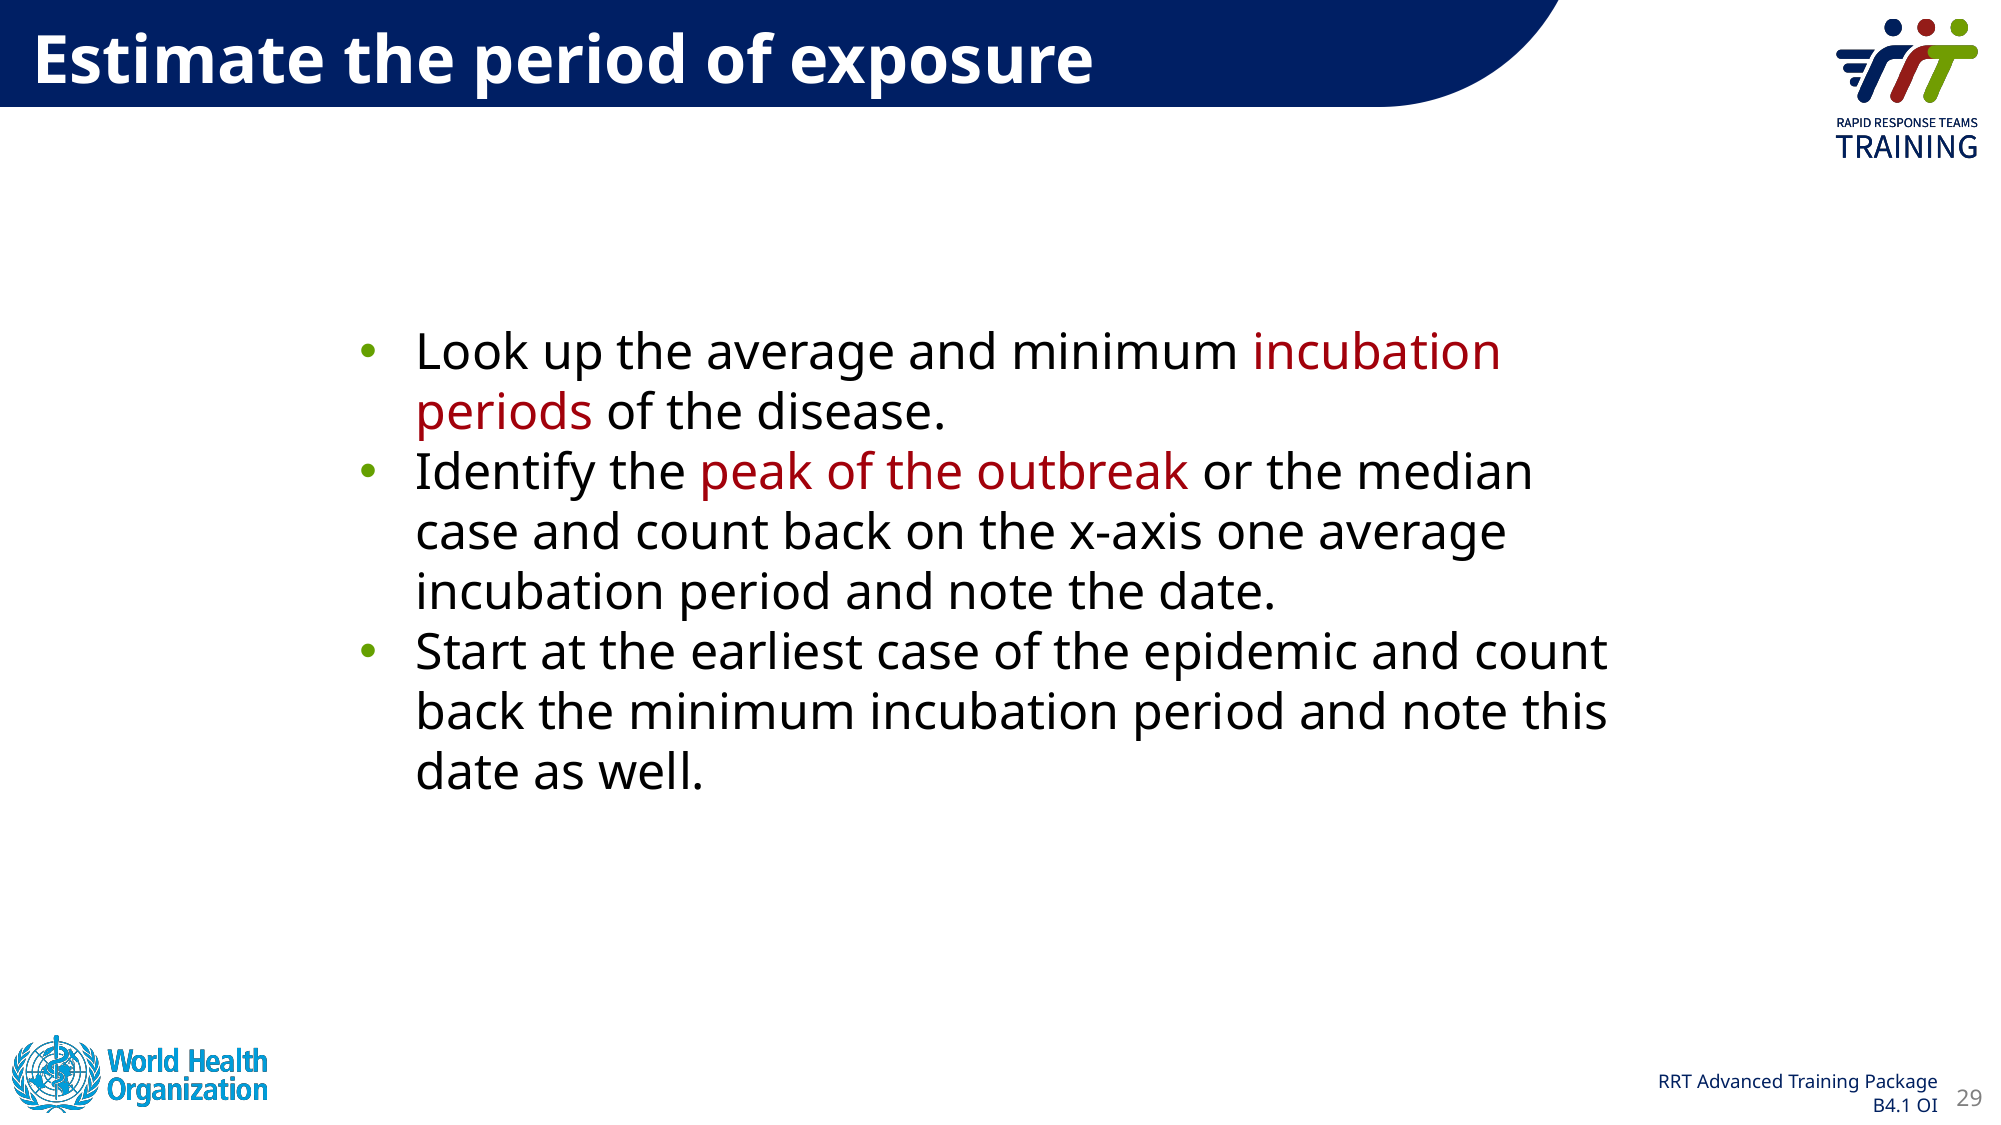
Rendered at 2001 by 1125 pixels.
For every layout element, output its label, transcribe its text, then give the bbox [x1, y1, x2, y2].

picture [34, 1054, 43, 1078]
picture [46, 1056, 54, 1062]
text_box Look up the average and minimum incubation periods of the disease. Identify the peak of the outbreak or the median case and count back on the x-axis one average incubation period and note the date. Start at the earliest case of the epidemic and count back the minimum incubation period and note this date as well. [353, 314, 1647, 806]
picture [22, 1062, 26, 1077]
picture [59, 1035, 267, 1113]
picture [40, 1062, 47, 1070]
picture [0, 0, 1583, 107]
picture [36, 1088, 78, 1105]
picture [50, 1108, 62, 1113]
picture [24, 1054, 36, 1087]
picture [12, 1035, 54, 1068]
picture [30, 1083, 37, 1091]
picture [71, 1053, 90, 1091]
picture [12, 1083, 48, 1113]
text_box Estimate the period of exposure [24, 8, 1196, 115]
picture [1835, 19, 1978, 167]
